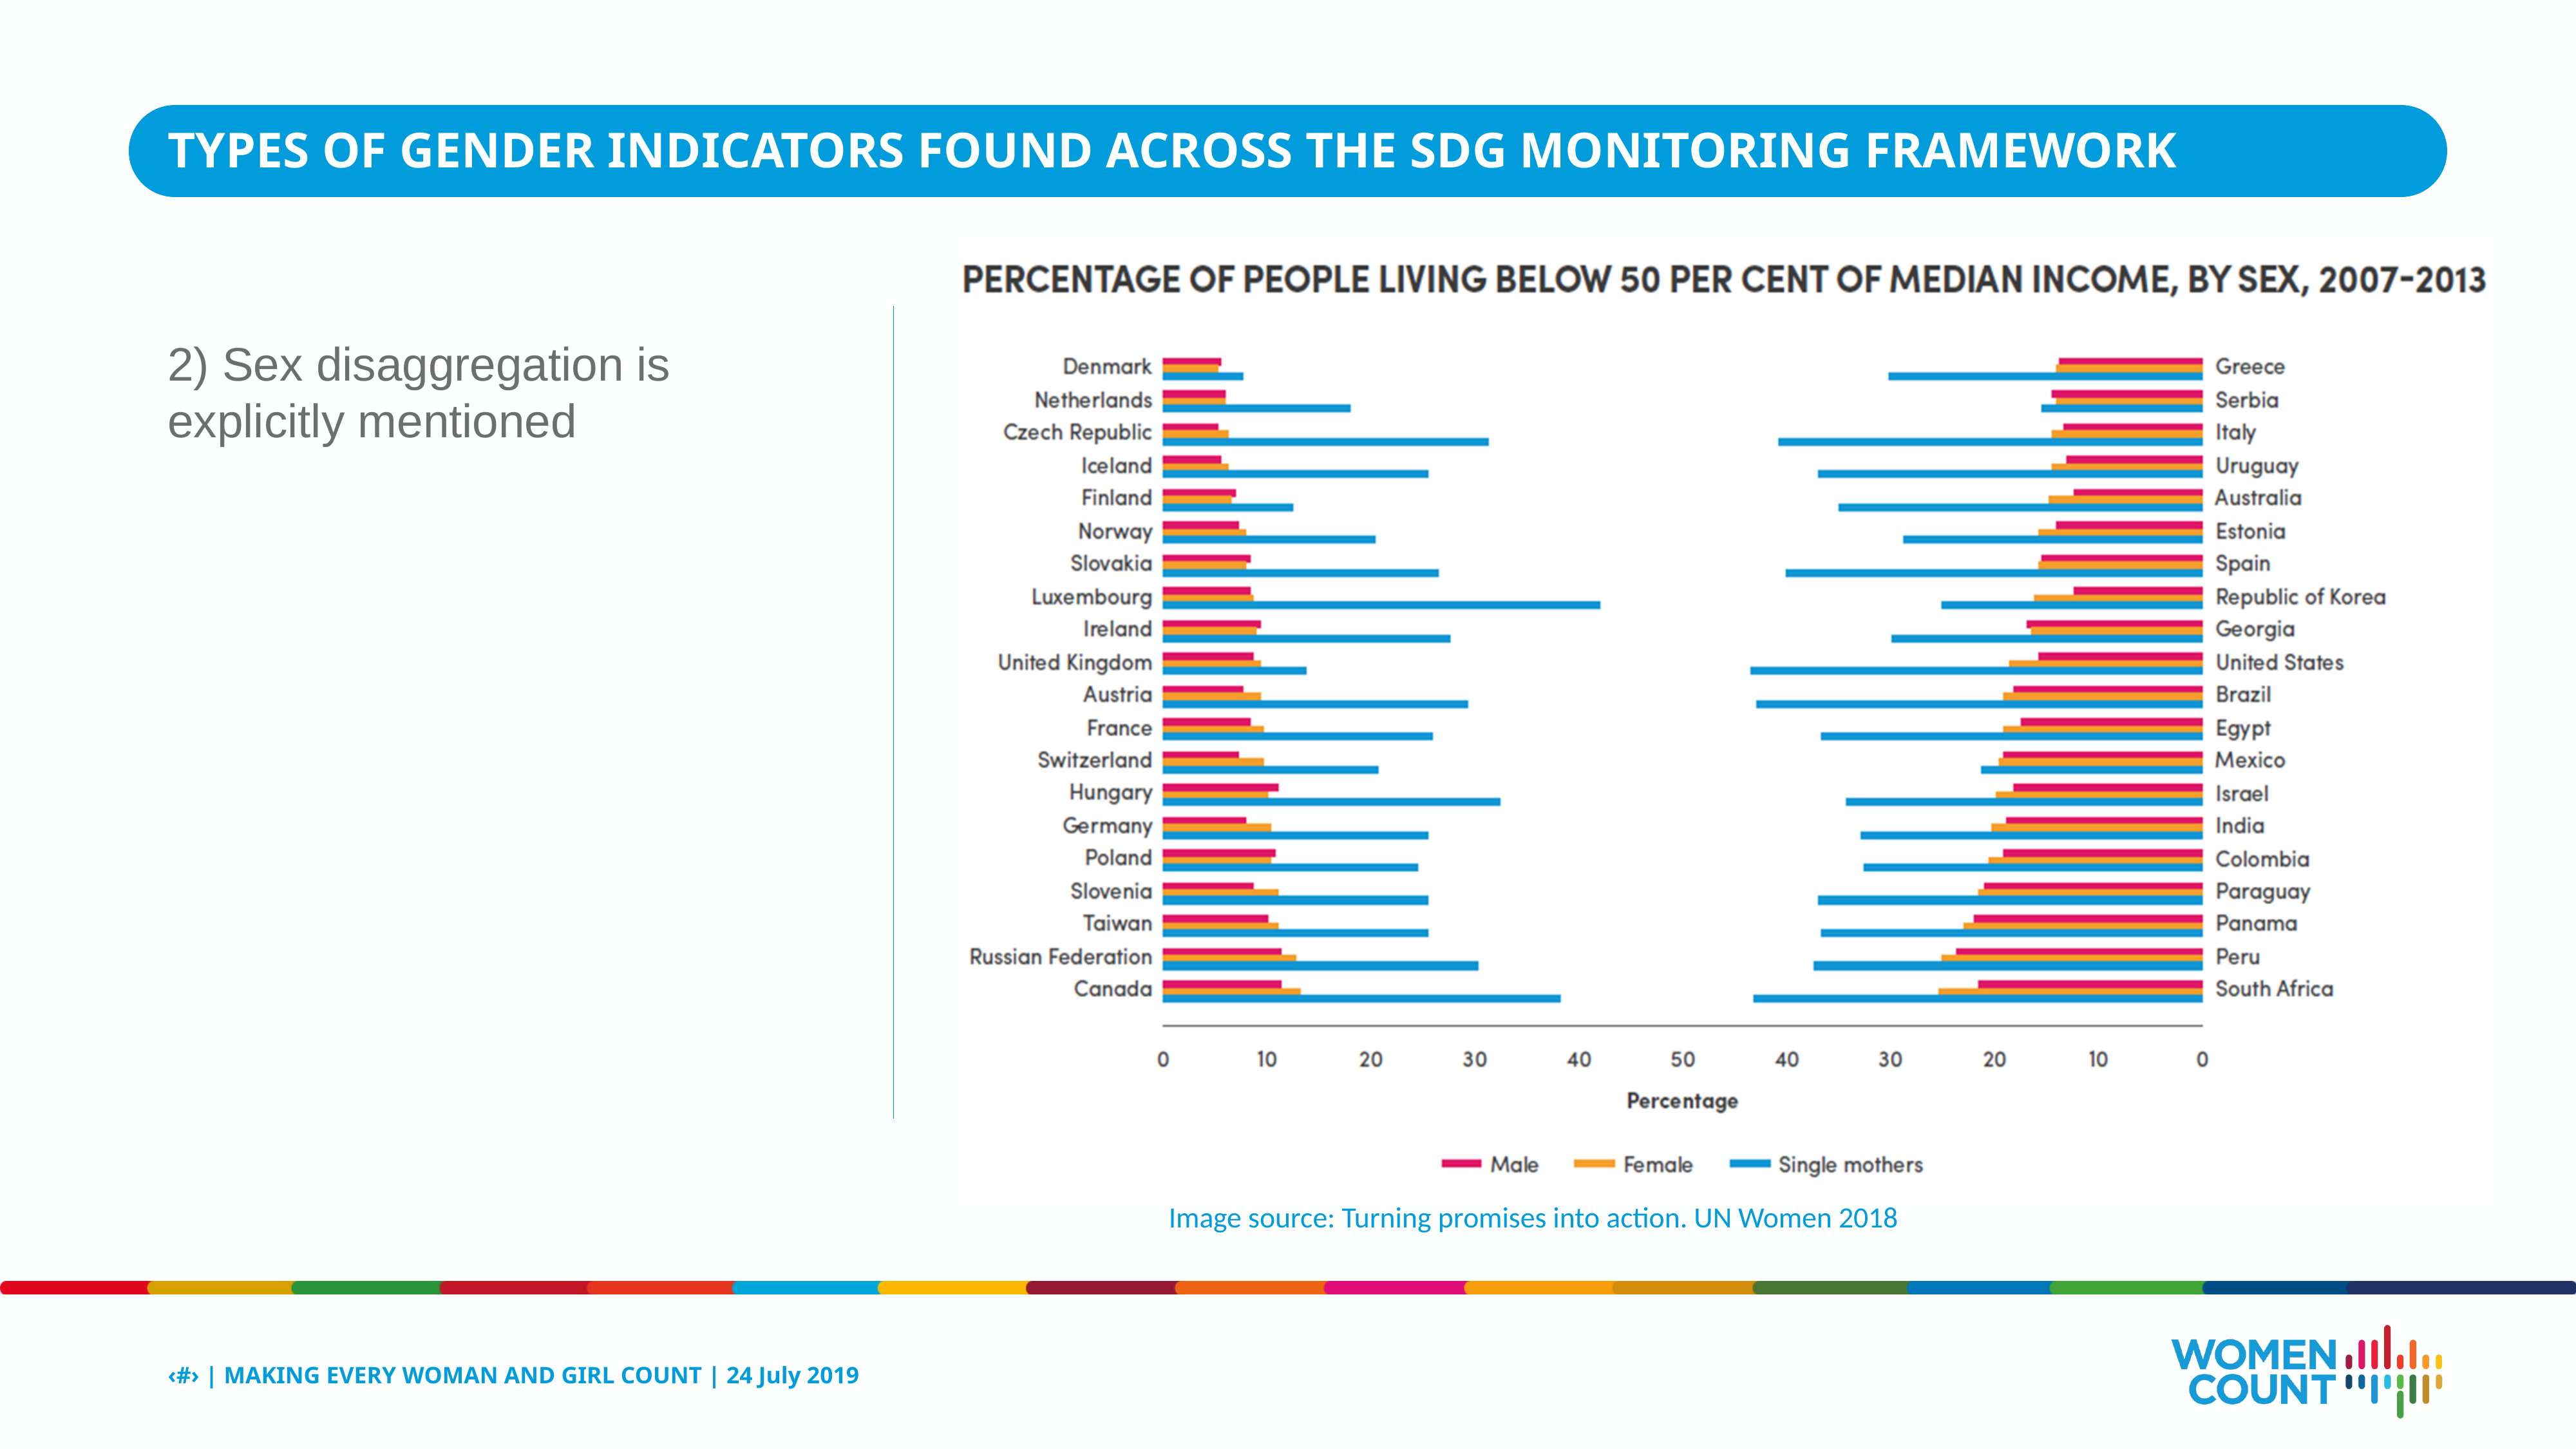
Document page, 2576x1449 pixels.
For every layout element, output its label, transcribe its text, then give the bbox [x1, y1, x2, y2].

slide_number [167, 1360, 1542, 1388]
list 2) Sex disaggregation is explicitly mentioned [167, 334, 853, 448]
list TYPES OF GENDER INDICATORS FOUND ACROSS THE SDG MONITORING FRAMEWORK [167, 119, 2411, 178]
text_box Image source: Turning promises into action. UN Women 2018 [1159, 1210, 2295, 1239]
picture [959, 243, 2494, 1206]
